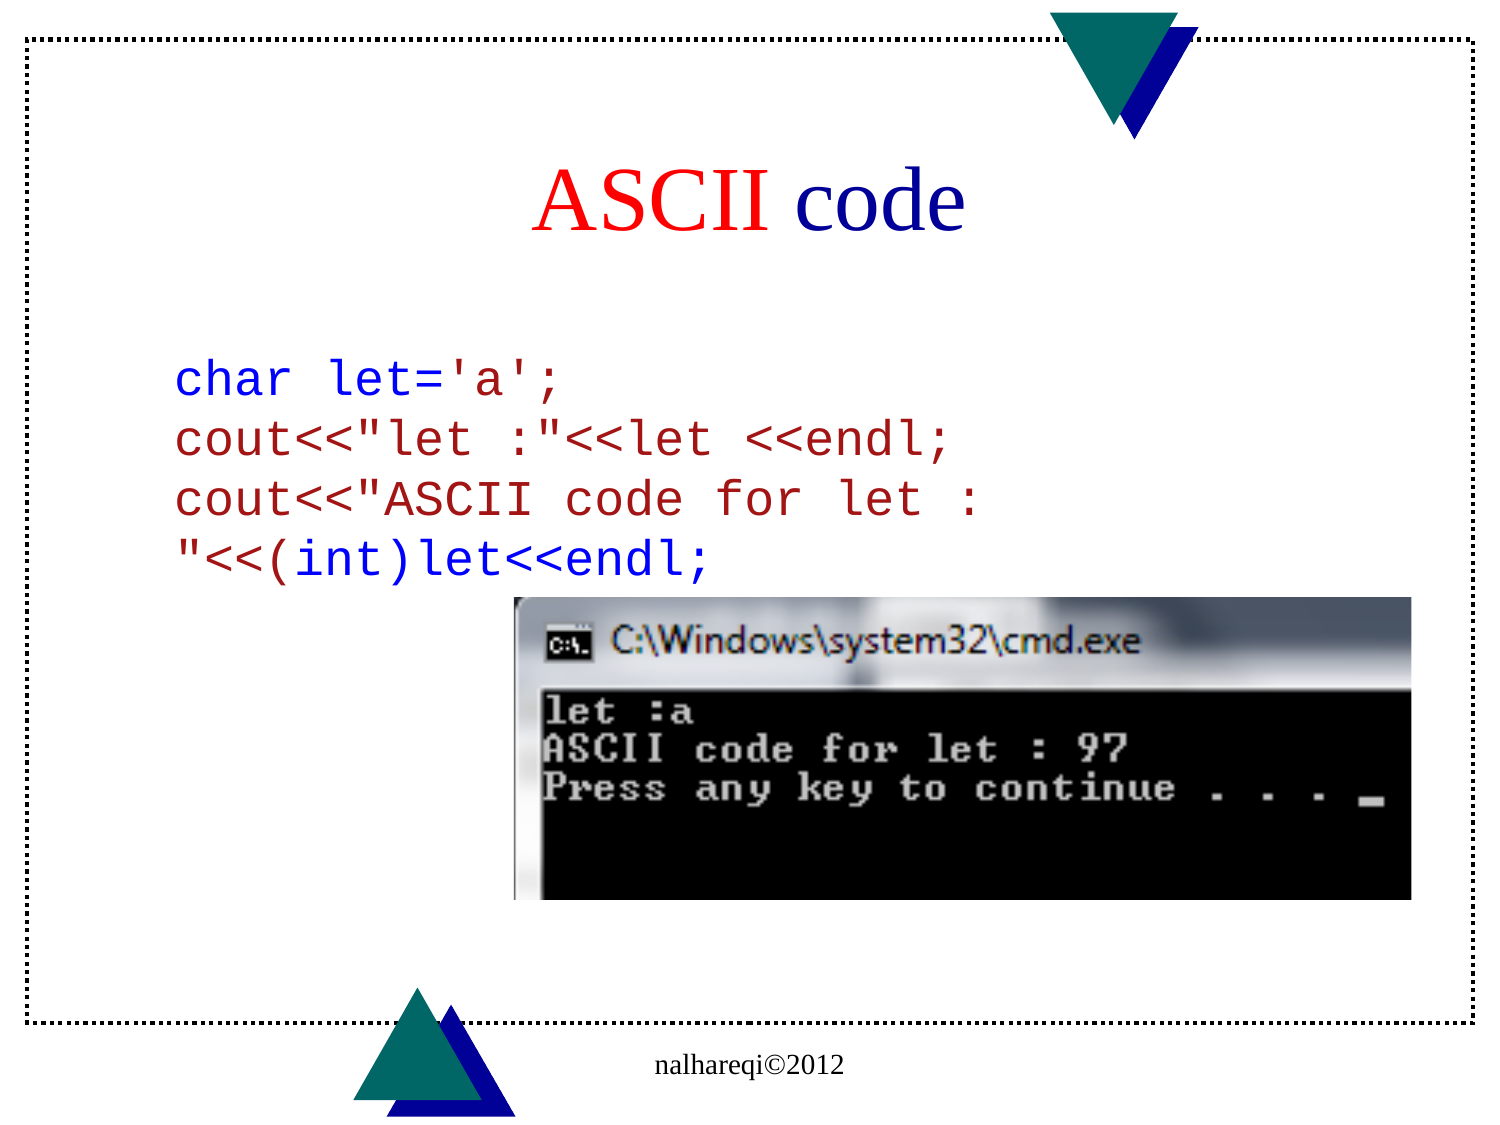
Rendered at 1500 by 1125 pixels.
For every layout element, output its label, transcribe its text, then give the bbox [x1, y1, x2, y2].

footer nalhareqi©2012 [512, 1024, 988, 1101]
title ASCII code [112, 99, 1388, 288]
text_box char let='a'; cout<<"let :"<<let <<endl; cout<<"ASCII code for let : "<<(int)let<<endl; [159, 338, 1125, 593]
picture [513, 597, 1412, 901]
